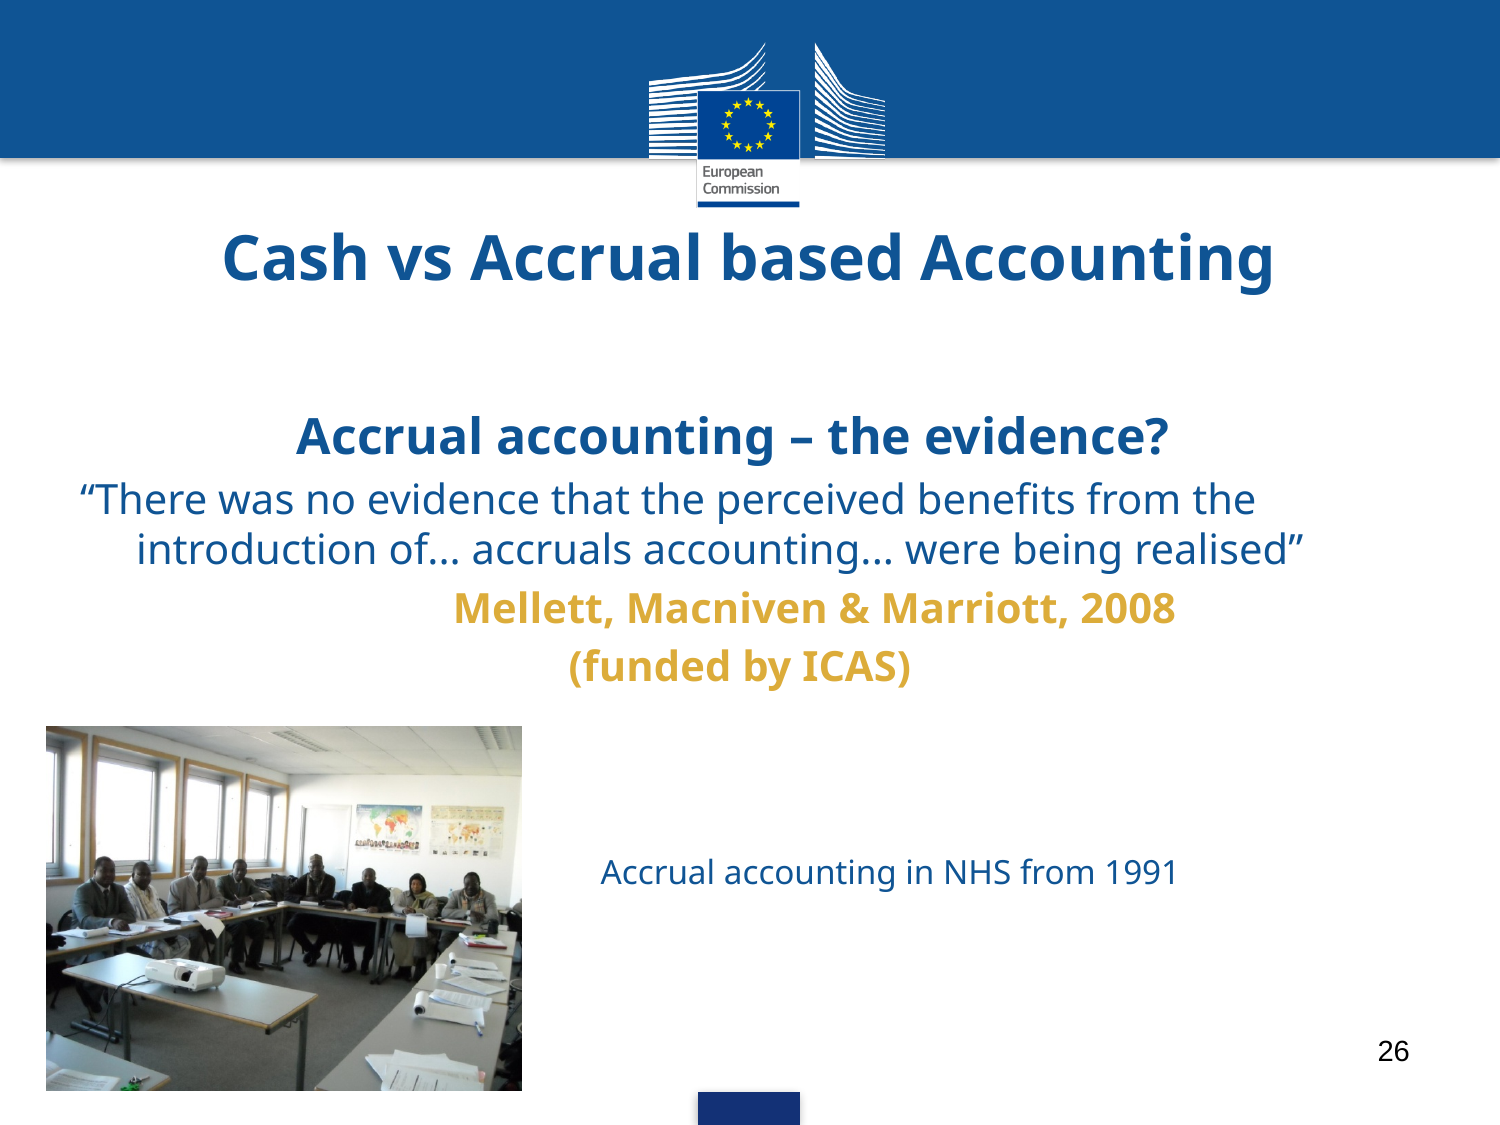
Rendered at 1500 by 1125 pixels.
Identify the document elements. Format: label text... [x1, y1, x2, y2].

list Accrual accounting – the evidence? “There was no evidence that the perceived benefits from the introduction of... accruals accounting... were being realised” Mellett, Macniven & Marriott, 2008 (funded by ICAS) [64, 397, 1415, 728]
picture [46, 726, 522, 1092]
slide_number 26 [1074, 1024, 1426, 1103]
text_box Accrual accounting in NHS from 1991 [585, 843, 1324, 899]
picture [649, 42, 885, 207]
title Cash vs Accrual based Accounting [0, 207, 1500, 303]
